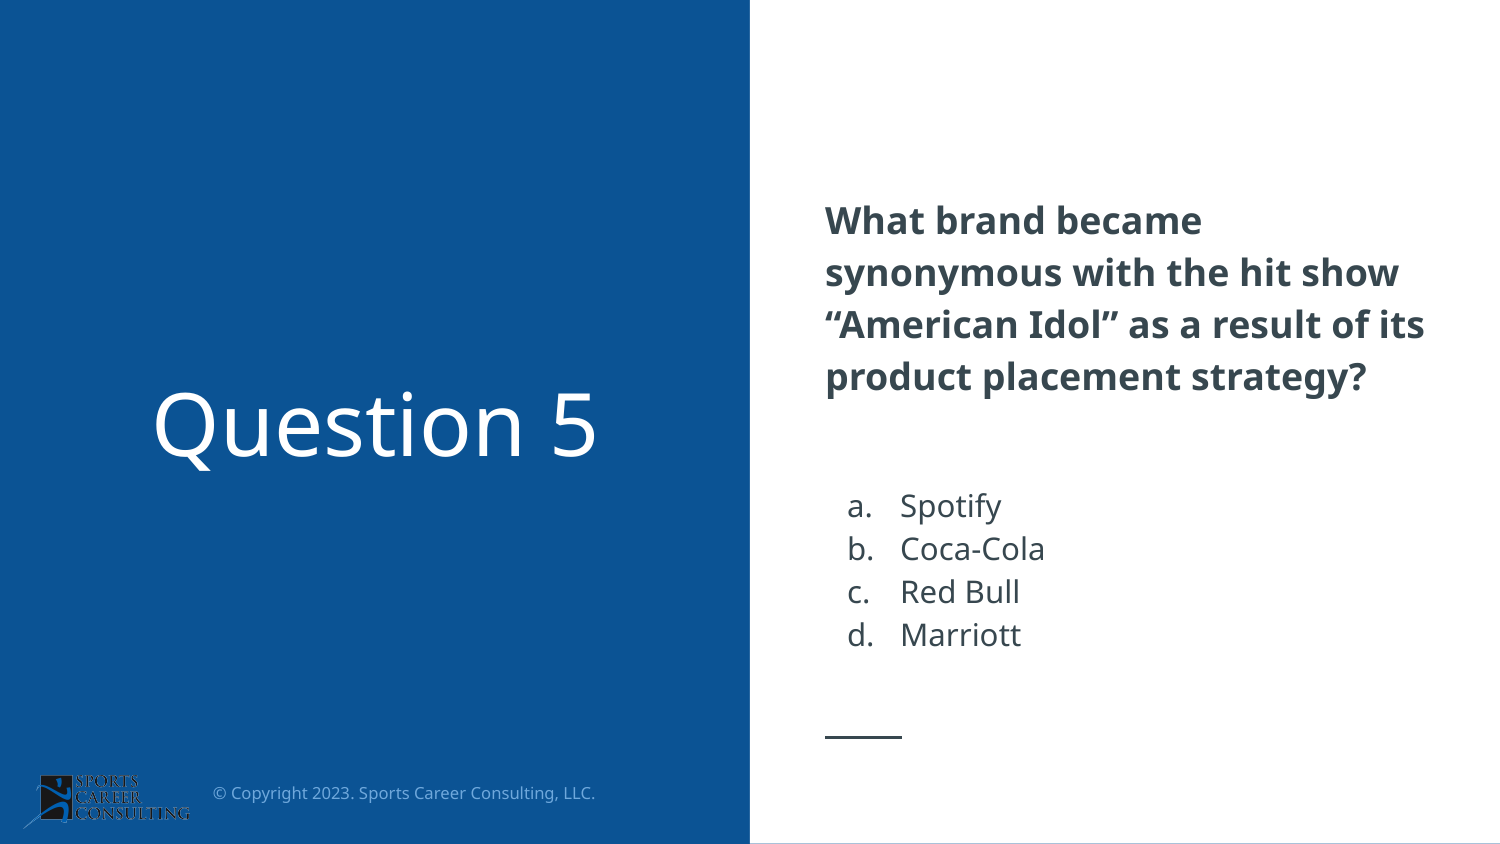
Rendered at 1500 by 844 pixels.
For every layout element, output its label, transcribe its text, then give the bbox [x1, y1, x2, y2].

text_box © Copyright 2023. Sports Career Consulting, LLC. [197, 767, 750, 838]
list What brand became synonymous with the hit show “American Idol” as a result of its product placement strategy? Spotify Coca-Cola Red Bull Marriott [810, 118, 1455, 725]
picture [22, 774, 190, 829]
title Question 5 [43, 298, 708, 546]
